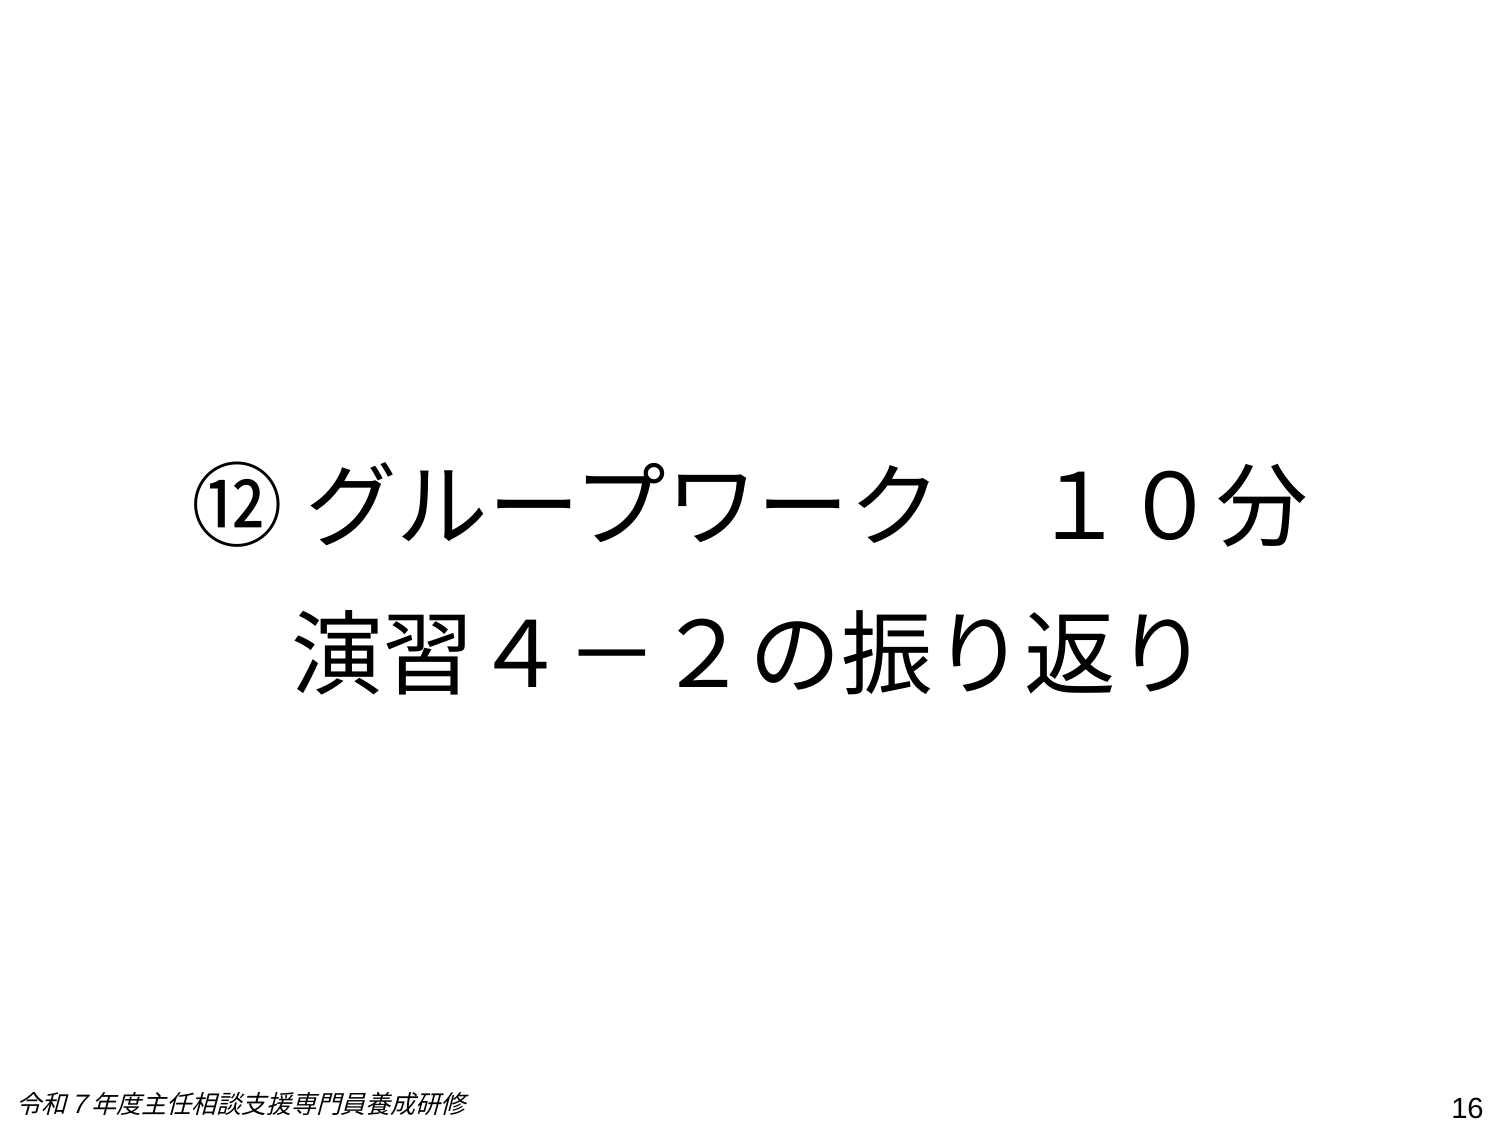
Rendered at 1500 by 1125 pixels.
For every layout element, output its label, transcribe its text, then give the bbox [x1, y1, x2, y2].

footer 令和７年度主任相談支援専門員養成研修 [1, 1080, 547, 1125]
text_box 演習４－２の振り返り [74, 556, 1425, 745]
slide_number 16 [1148, 1081, 1499, 1125]
title ⑫グループワーク １０分 [75, 408, 1425, 556]
